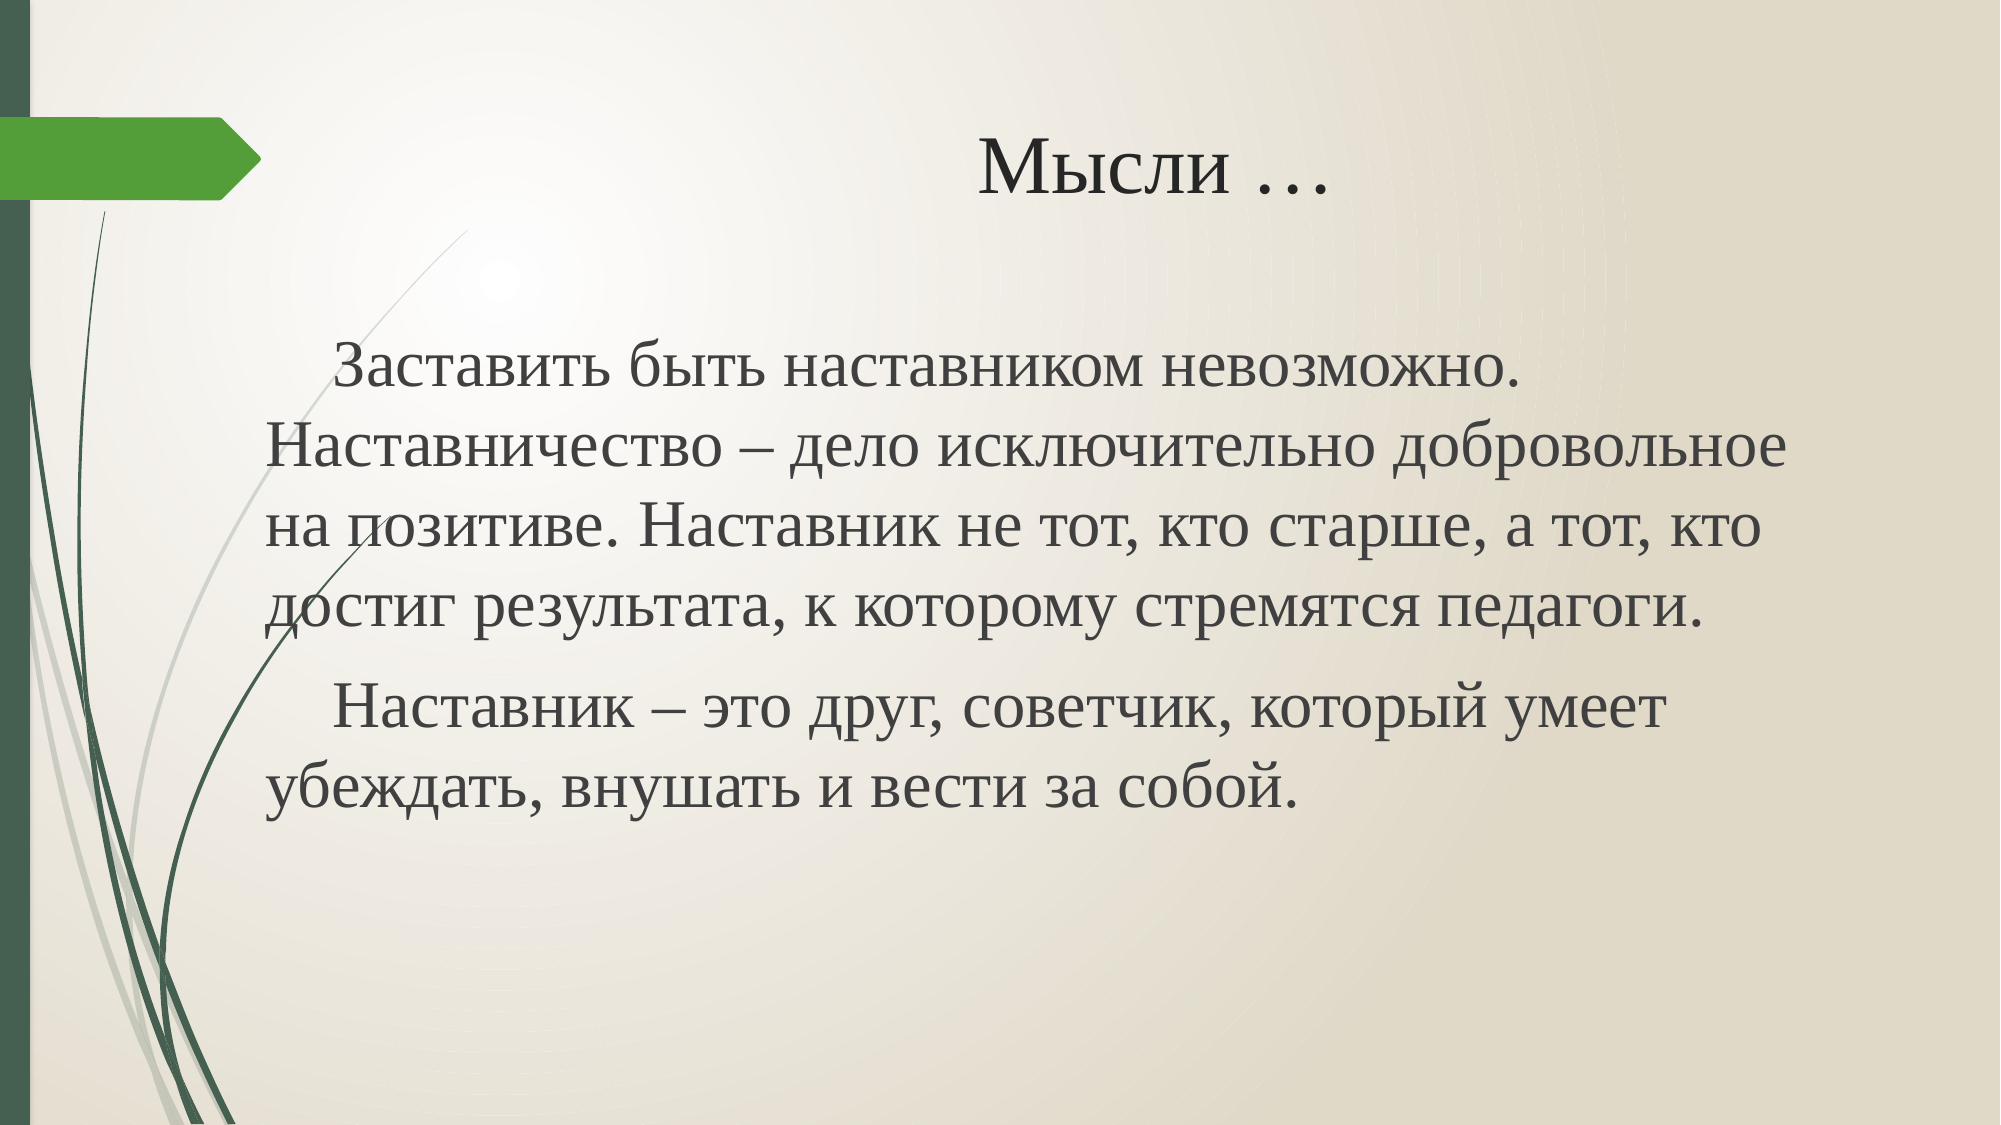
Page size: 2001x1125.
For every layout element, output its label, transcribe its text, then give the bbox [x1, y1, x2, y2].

title Мысли … [425, 102, 1888, 312]
list Заставить быть наставником невозможно. Наставничество – дело исключительно добровольное на позитиве. Наставник не тот, кто старше, а тот, кто достиг результата, к которому стремятся педагоги. Наставник – это друг, советчик, который умеет убеждать, внушать и вести за собой. [250, 312, 1888, 970]
